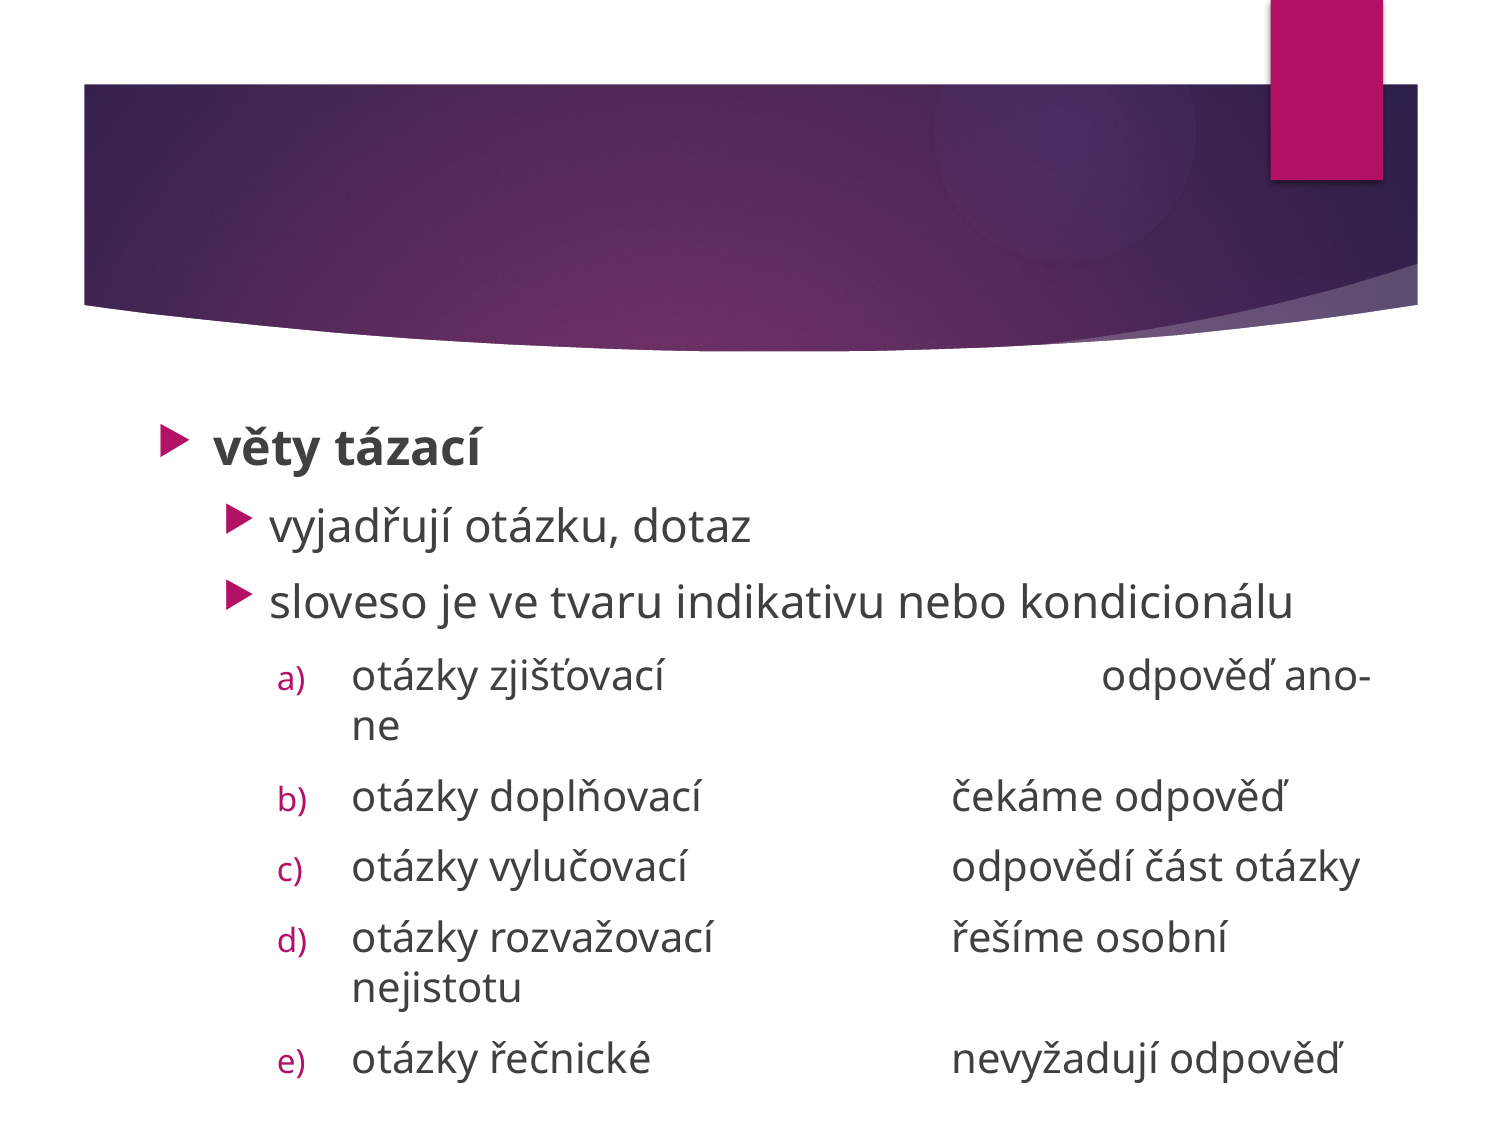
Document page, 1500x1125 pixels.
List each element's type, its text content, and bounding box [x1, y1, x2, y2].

list věty tázací vyjadřují otázku, dotaz sloveso je ve tvaru indikativu nebo kondicionálu otázky zjišťovací odpověď ano-ne otázky doplňovací čekáme odpověď otázky vylučovací odpovědí část otázky otázky rozvažovací řešíme osobní nejistotu otázky řečnické nevyžadují odpověď [141, 408, 1413, 1125]
